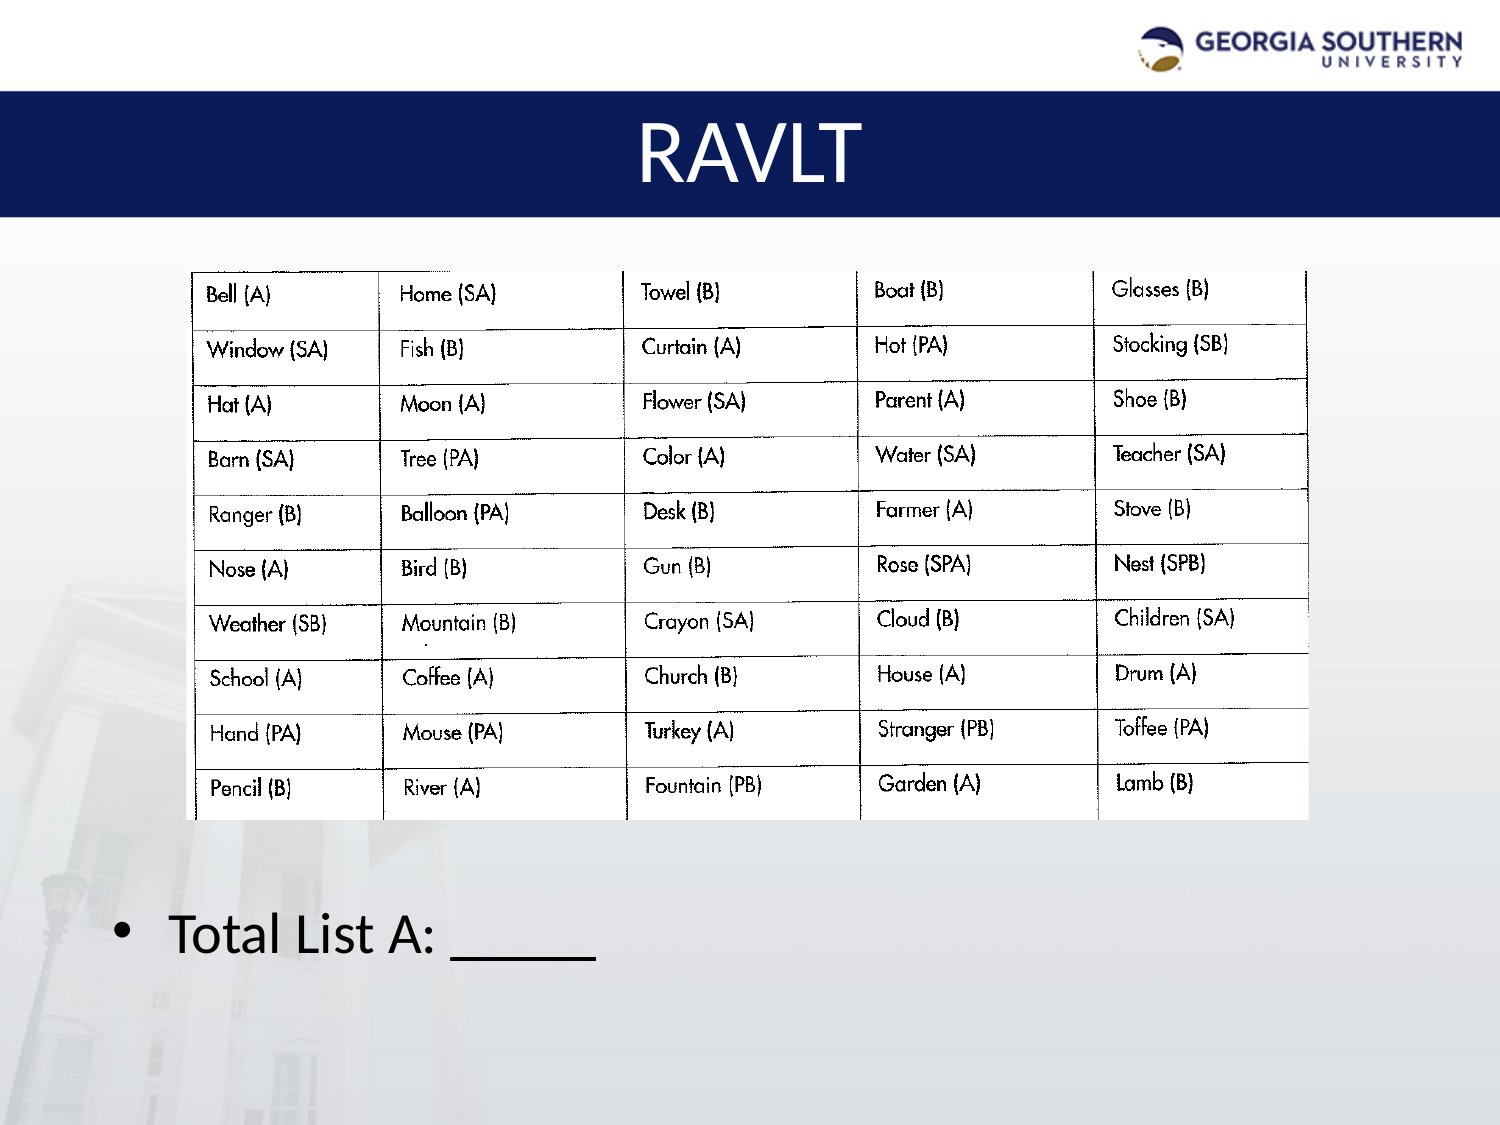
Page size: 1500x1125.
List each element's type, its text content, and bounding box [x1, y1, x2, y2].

picture [0, 0, 1500, 1125]
title RAVLT [75, 83, 1425, 272]
list Total List A: _____ [97, 724, 1281, 1080]
